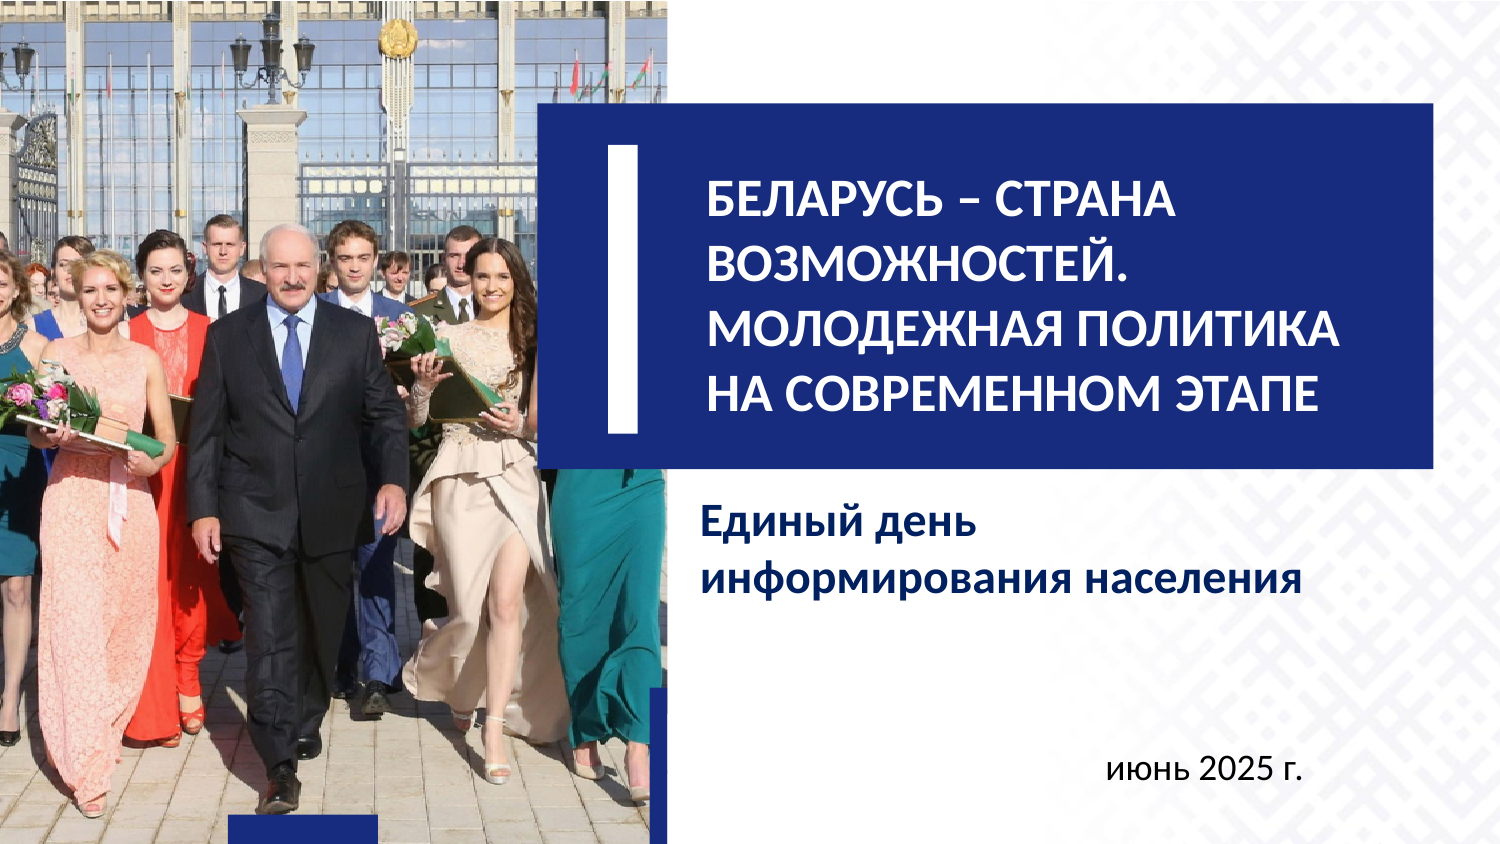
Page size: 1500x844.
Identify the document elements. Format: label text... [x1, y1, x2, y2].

picture [0, 1, 668, 844]
picture [889, 0, 1500, 844]
text_box Единый день информирования населения [685, 480, 884, 669]
text_box БЕЛАРУСЬ – СТРАНА ВОЗМОЖНОСТЕЙ. МОЛОДЕЖНАЯ ПОЛИТИКА НА СОВРЕМЕННОМ ЭТАПЕ [691, 154, 884, 430]
text_box [671, 101, 884, 471]
